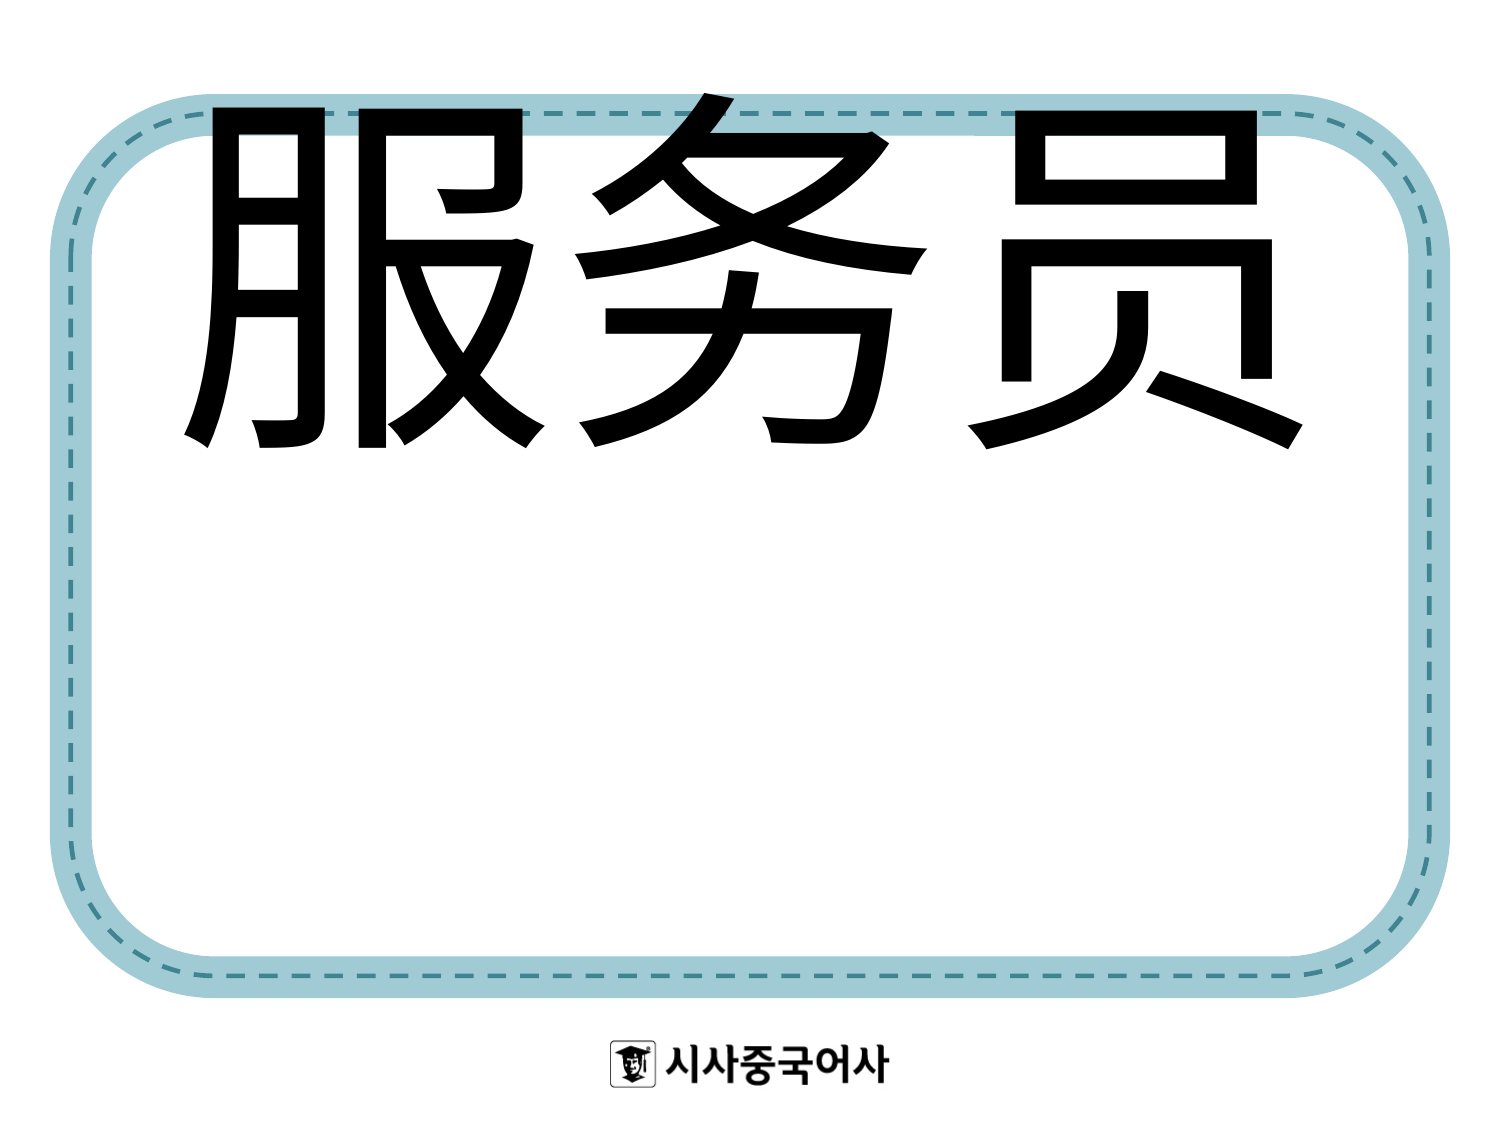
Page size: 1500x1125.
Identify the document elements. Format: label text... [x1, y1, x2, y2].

text_box 服务员 [145, 189, 1354, 853]
picture [602, 1034, 898, 1094]
